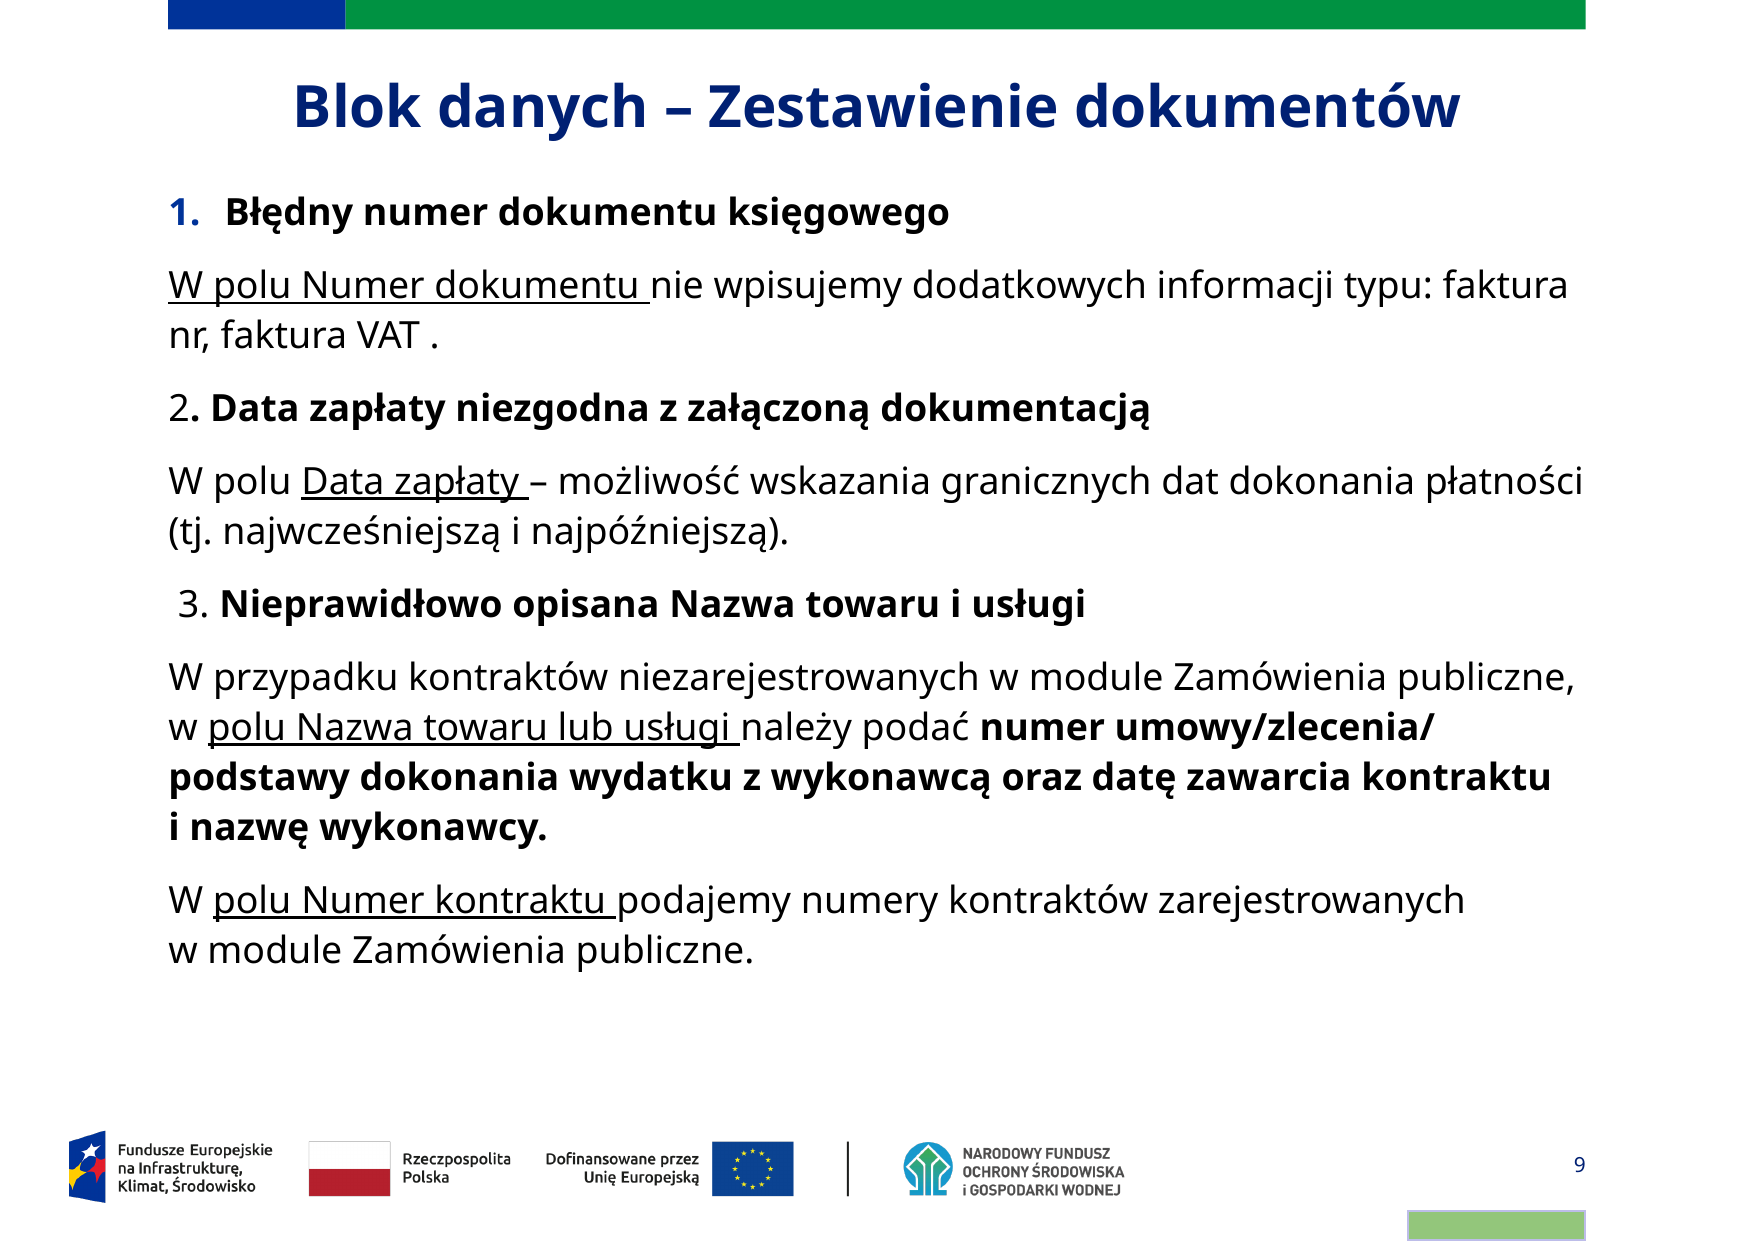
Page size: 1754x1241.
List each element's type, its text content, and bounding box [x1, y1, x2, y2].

slide_number 9 [1408, 1151, 1586, 1181]
title Blok danych – Zestawienie dokumentów [168, 64, 1586, 183]
list Błędny numer dokumentu księgowego W polu Numer dokumentu nie wpisujemy dodatkowych informacji typu: faktura nr, faktura VAT . 2. Data zapłaty niezgodna z załączoną dokumentacją W polu Data zapłaty – możliwość wskazania granicznych dat dokonania płatności (tj. najwcześniejszą i najpóźniejszą). 3. Nieprawidłowo opisana Nazwa towaru i usługi W przypadku kontraktów niezarejestrowanych w module Zamówienia publiczne, w polu Nazwa towaru lub usługi należy podać numer umowy/zlecenia/ podstawy dokonania wydatku z wykonawcą oraz datę zawarcia kontraktu i nazwę wykonawcy. W polu Numer kontraktu podajemy numery kontraktów zarejestrowanych w module Zamówienia publiczne. [168, 183, 1586, 1093]
picture [49, 1112, 1143, 1221]
